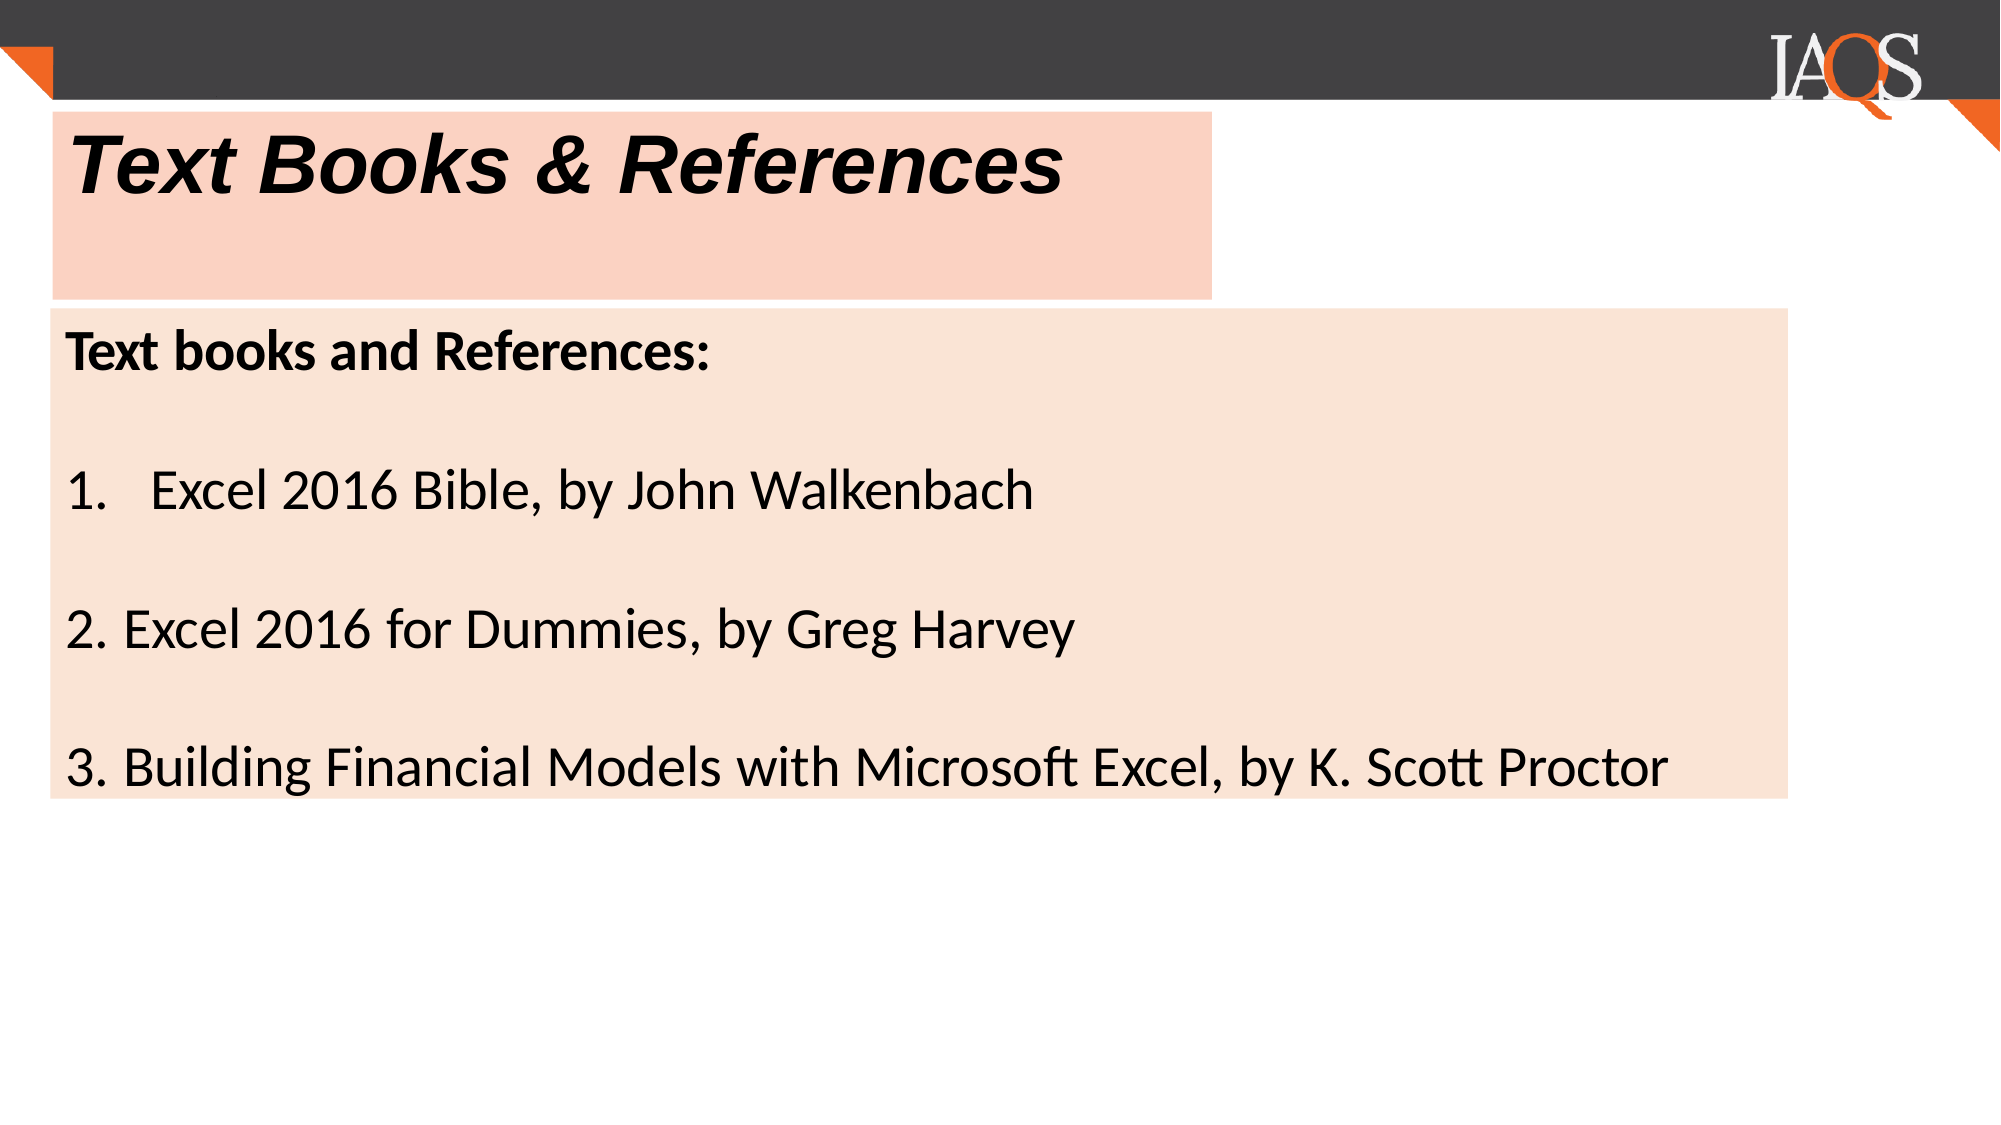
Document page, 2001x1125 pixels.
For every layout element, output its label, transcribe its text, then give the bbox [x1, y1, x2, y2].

text_box Text books and References: Excel 2016 Bible, by John Walkenbach Excel 2016 for Dummies, by Greg Harvey Building Financial Models with Microsoft Excel, by K. Scott Proctor [50, 308, 1788, 799]
picture [0, 0, 2000, 152]
title Text Books & References [52, 111, 1212, 300]
text_box . [214, 90, 220, 98]
